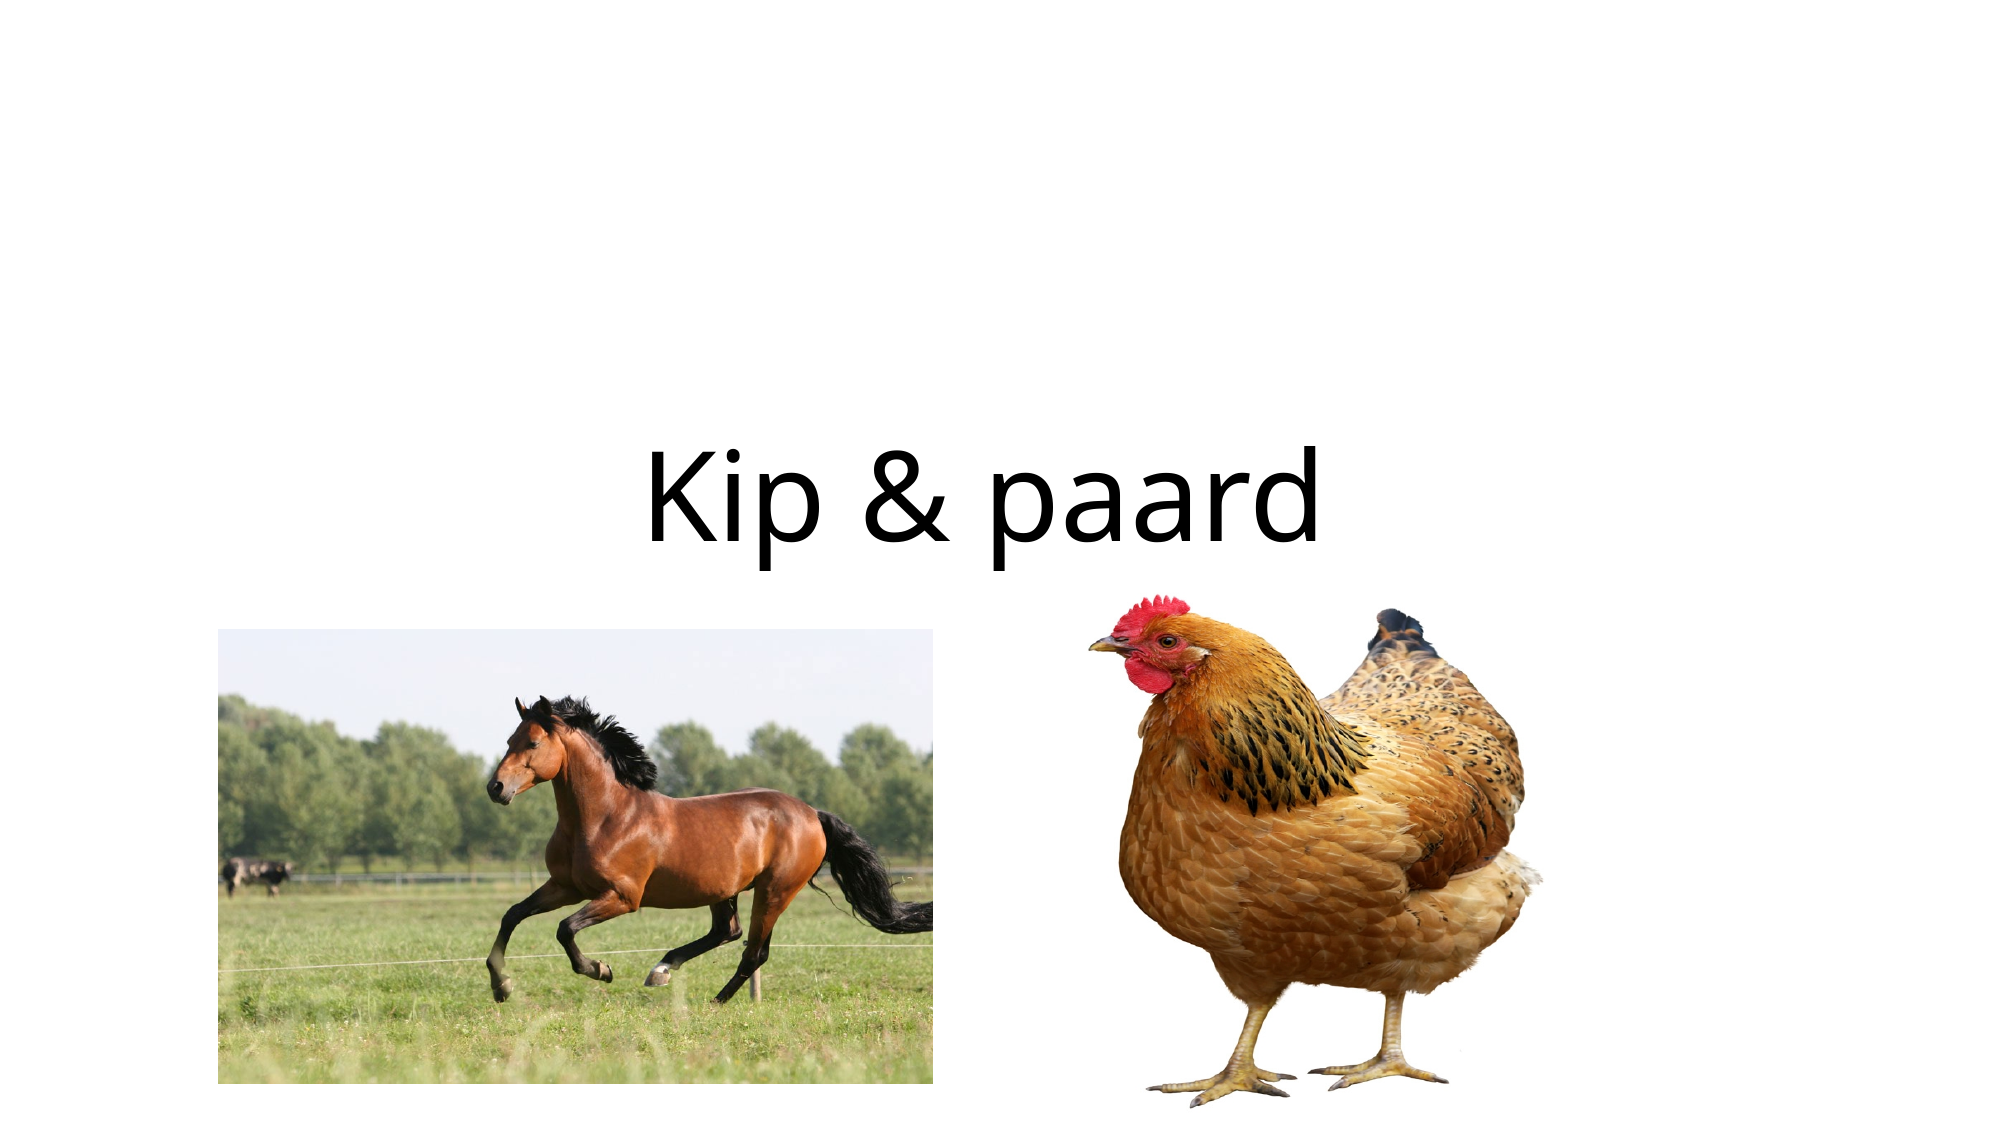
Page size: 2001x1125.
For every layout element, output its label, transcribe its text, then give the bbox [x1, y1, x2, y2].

title Kip & paard [249, 184, 1750, 576]
picture [1067, 562, 1563, 1125]
picture [218, 629, 933, 1084]
